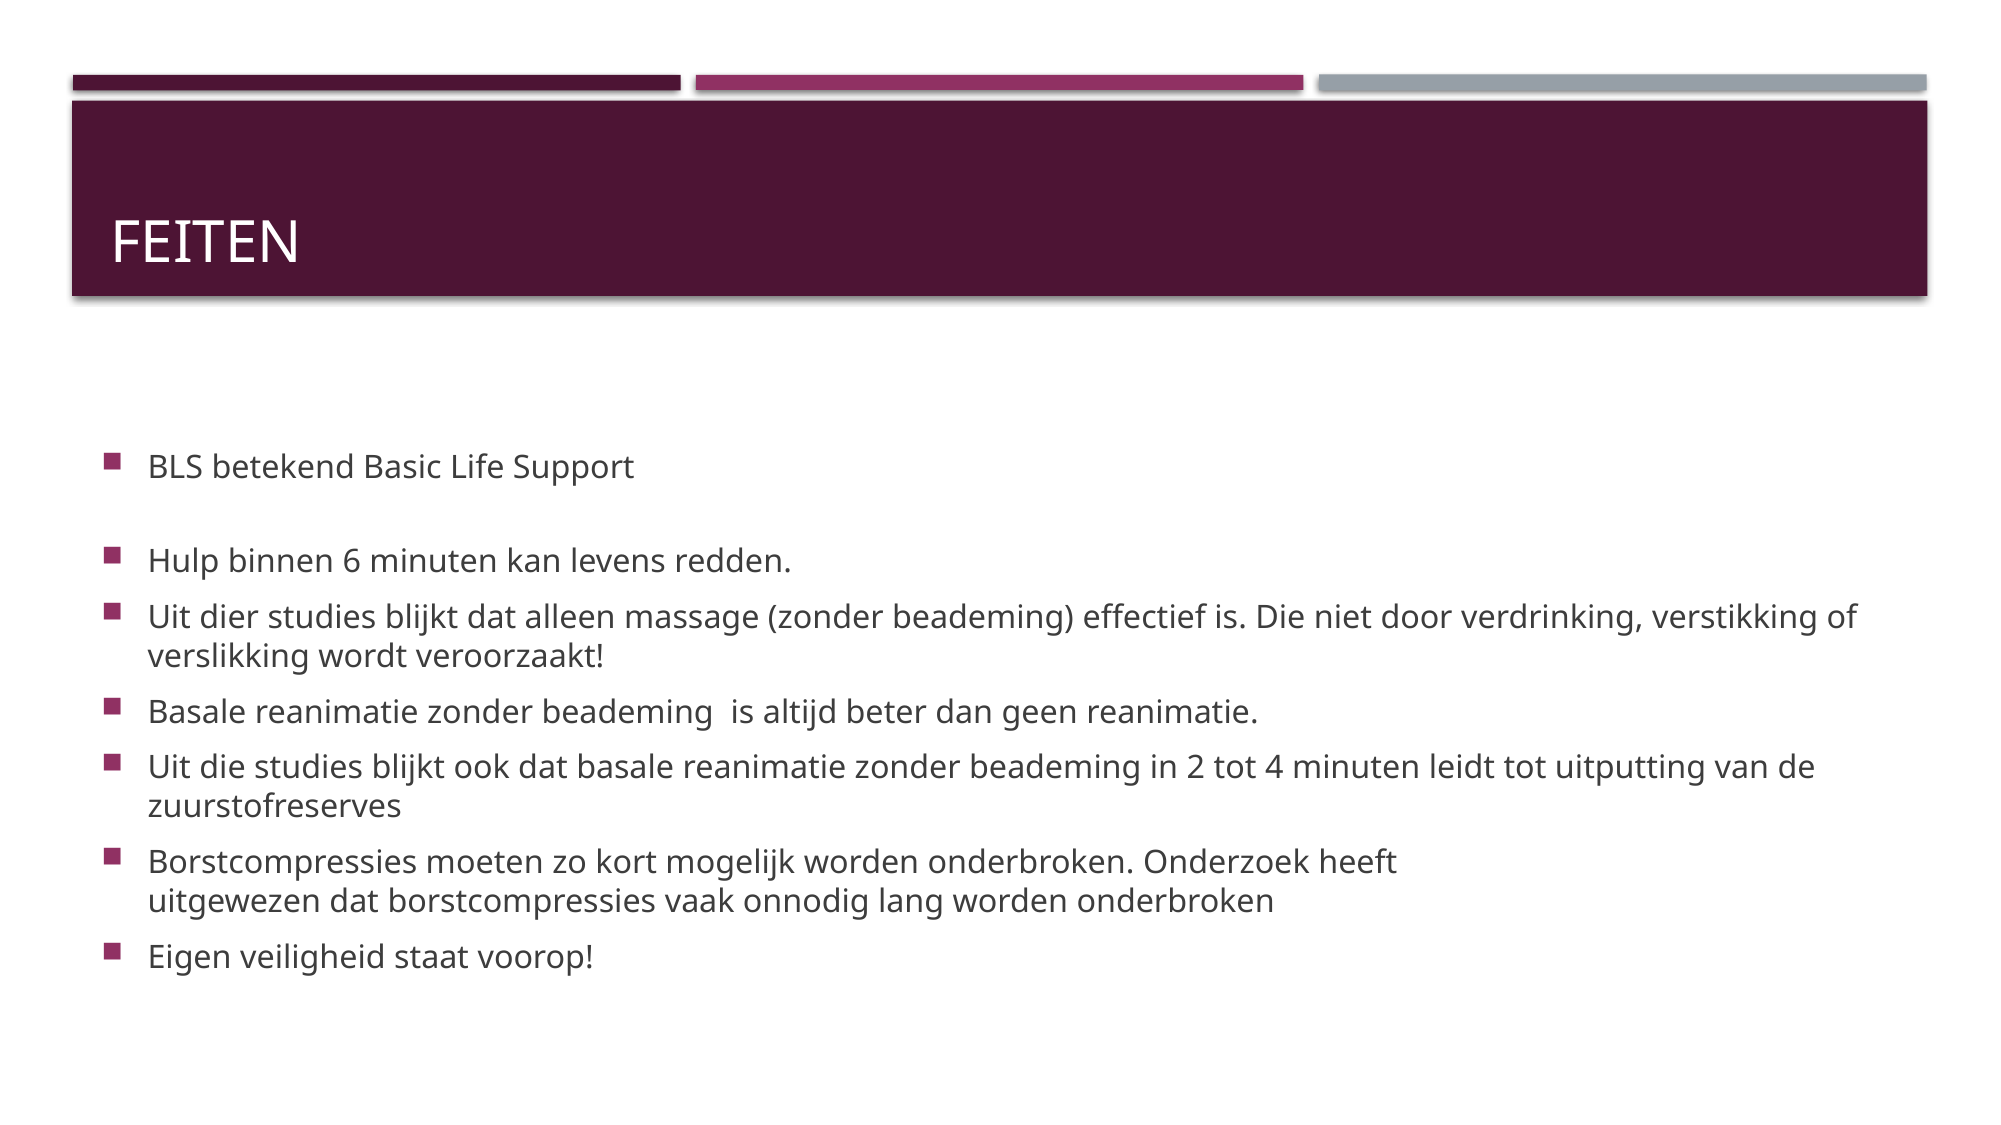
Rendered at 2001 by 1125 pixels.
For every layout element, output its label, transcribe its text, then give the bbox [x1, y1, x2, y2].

list BLS betekend Basic Life Support Hulp binnen 6 minuten kan levens redden. Uit dier studies blijkt dat alleen massage (zonder beademing) effectief is. Die niet door verdrinking, verstikking of verslikking wordt veroorzaakt! Basale reanimatie zonder beademing is altijd beter dan geen reanimatie. Uit die studies blijkt ook dat basale reanimatie zonder beademing in 2 tot 4 minuten leidt tot uitputting van de zuurstofreserves Borstcompressies moeten zo kort mogelijk worden onderbroken. Onderzoek heeft uitgewezen dat borstcompressies vaak onnodig lang worden onderbroken Eigen veiligheid staat voorop! [85, 436, 1896, 1040]
title feiten [95, 115, 1905, 282]
